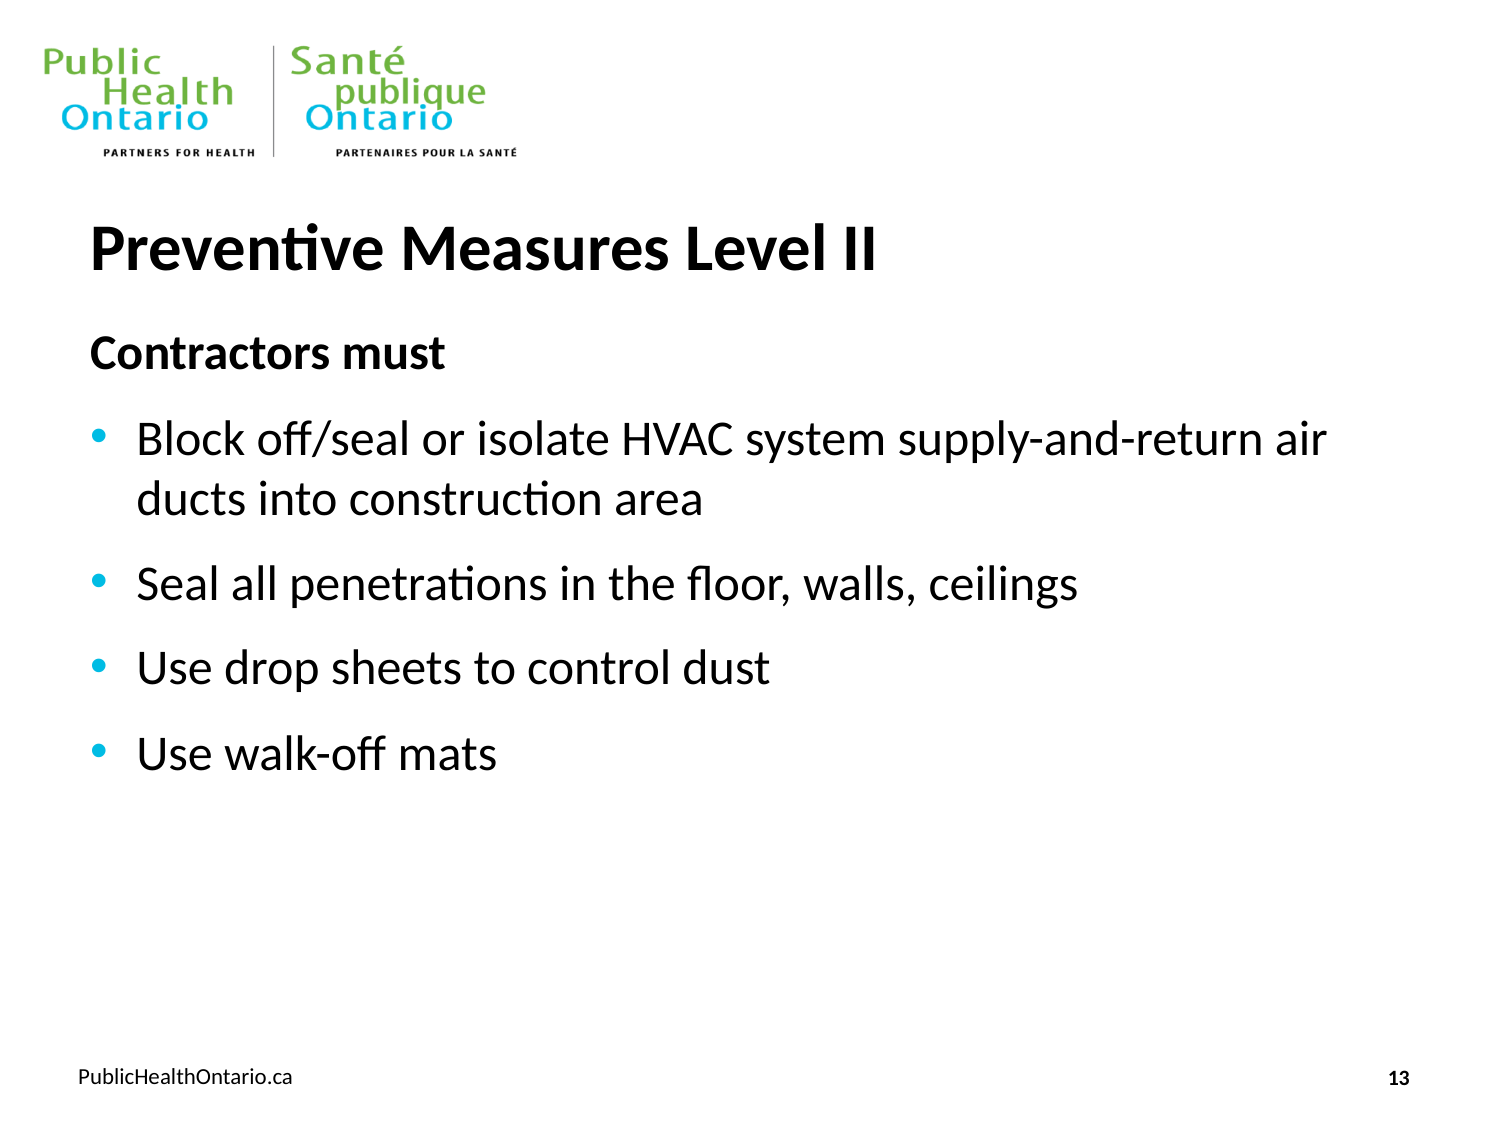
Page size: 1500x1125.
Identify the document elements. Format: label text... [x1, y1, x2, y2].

title Preventive Measures Level II [75, 187, 1425, 300]
slide_number 13 [1287, 1057, 1425, 1096]
list Contractors must Block off/seal or isolate HVAC system supply-and-return air ducts into construction area Seal all penetrations in the floor, walls, ceilings Use drop sheets to control dust Use walk-off mats [75, 312, 1425, 1038]
picture [37, 37, 525, 165]
